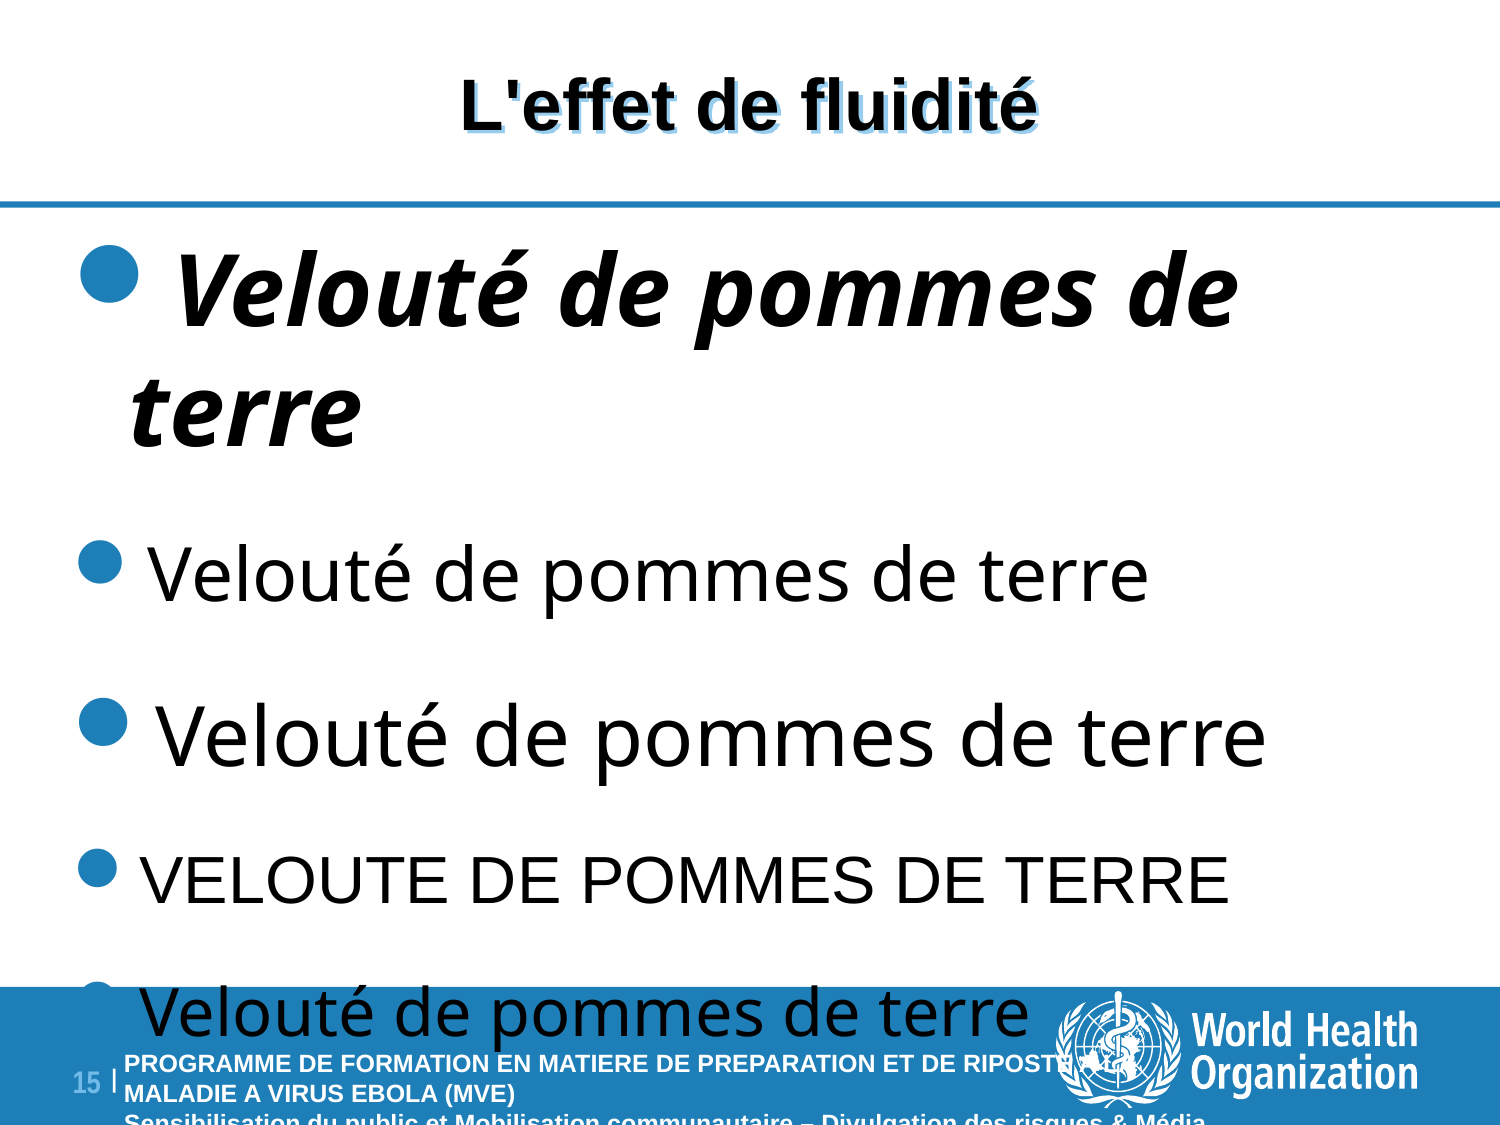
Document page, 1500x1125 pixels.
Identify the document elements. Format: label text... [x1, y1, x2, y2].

title L'effet de fluidité [0, 0, 1500, 204]
list Velouté de pommes de terre Velouté de pommes de terre Velouté de pommes de terre VELOUTE DE POMMES DE TERRE Velouté de pommes de terre [72, 226, 1433, 984]
